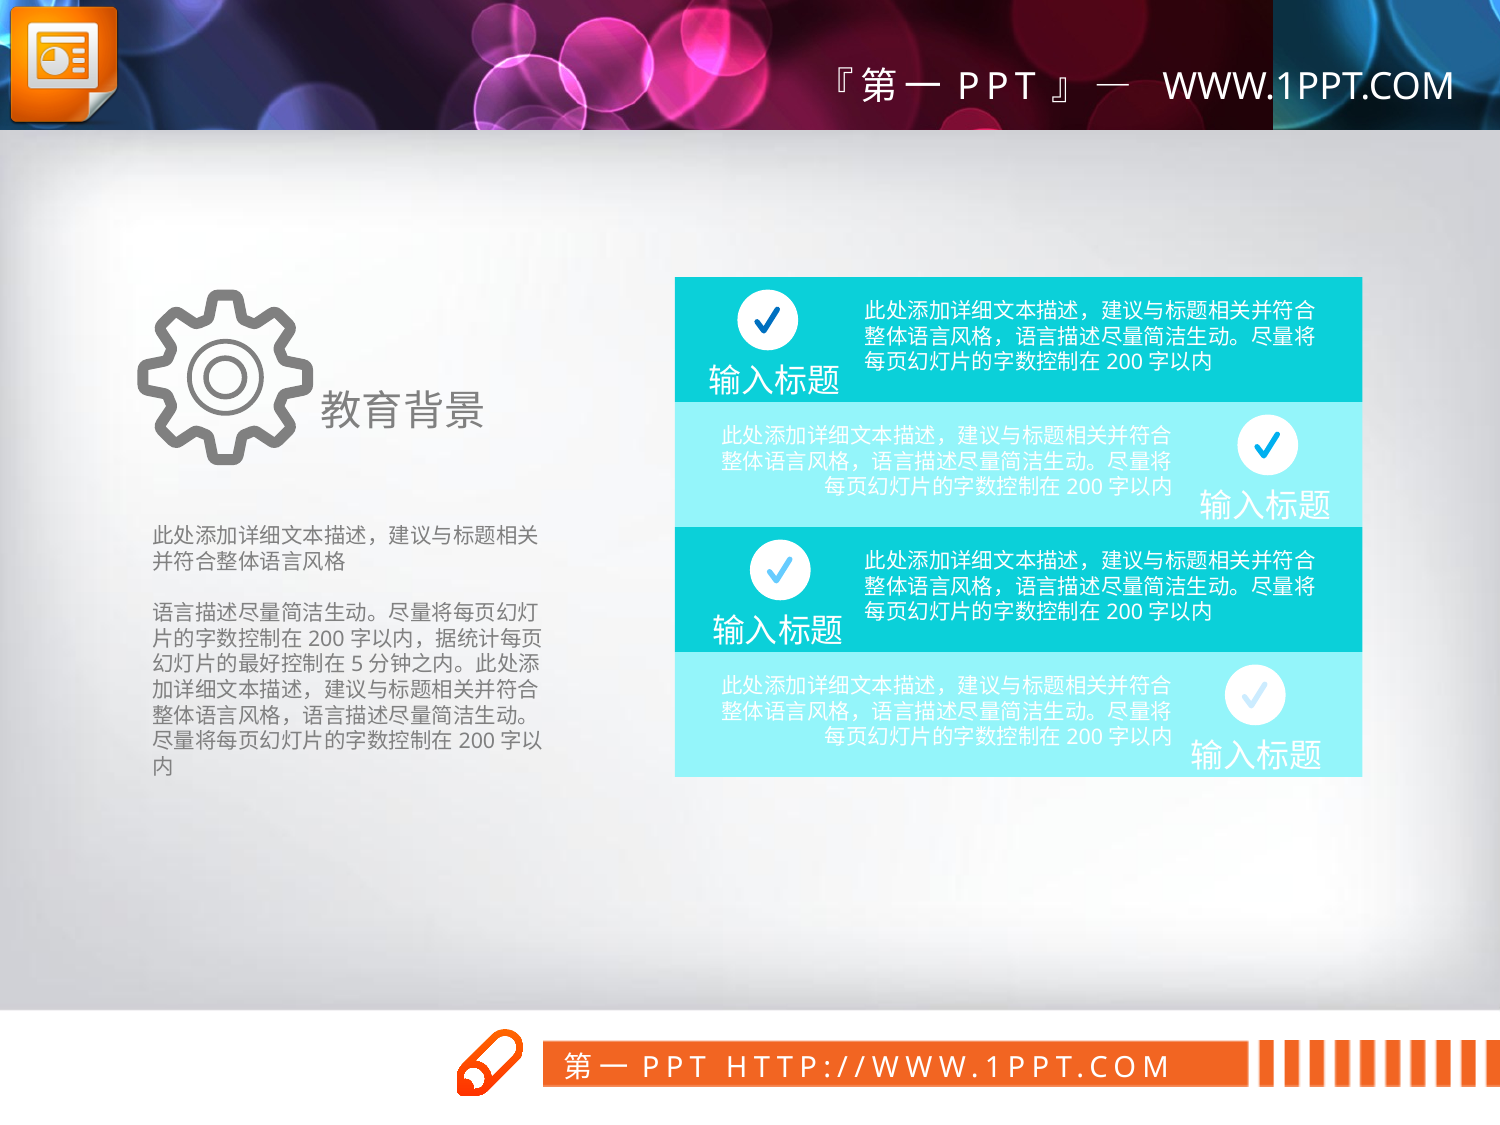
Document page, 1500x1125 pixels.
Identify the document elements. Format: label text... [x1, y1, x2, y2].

picture [0, 0, 1500, 1012]
picture [543, 1040, 1500, 1087]
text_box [665, 526, 1363, 658]
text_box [662, 276, 1363, 408]
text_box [674, 651, 1369, 823]
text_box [137, 289, 314, 466]
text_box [674, 401, 1379, 533]
text_box 教育背景 [318, 377, 501, 442]
text_box 此处添加详细文本描述，建议与标题相关并符合整体语言风格 语言描述尽量简洁生动。尽量将每页幻灯片的字数控制在200字以内，据统计每页幻灯片的最好控制在5分钟之内。此处添加详细文本描述，建议与标题相关并符合整体语言风格，语言描述尽量简洁生动。尽量将每页幻灯片的字数控制在200字以内 [137, 514, 575, 787]
